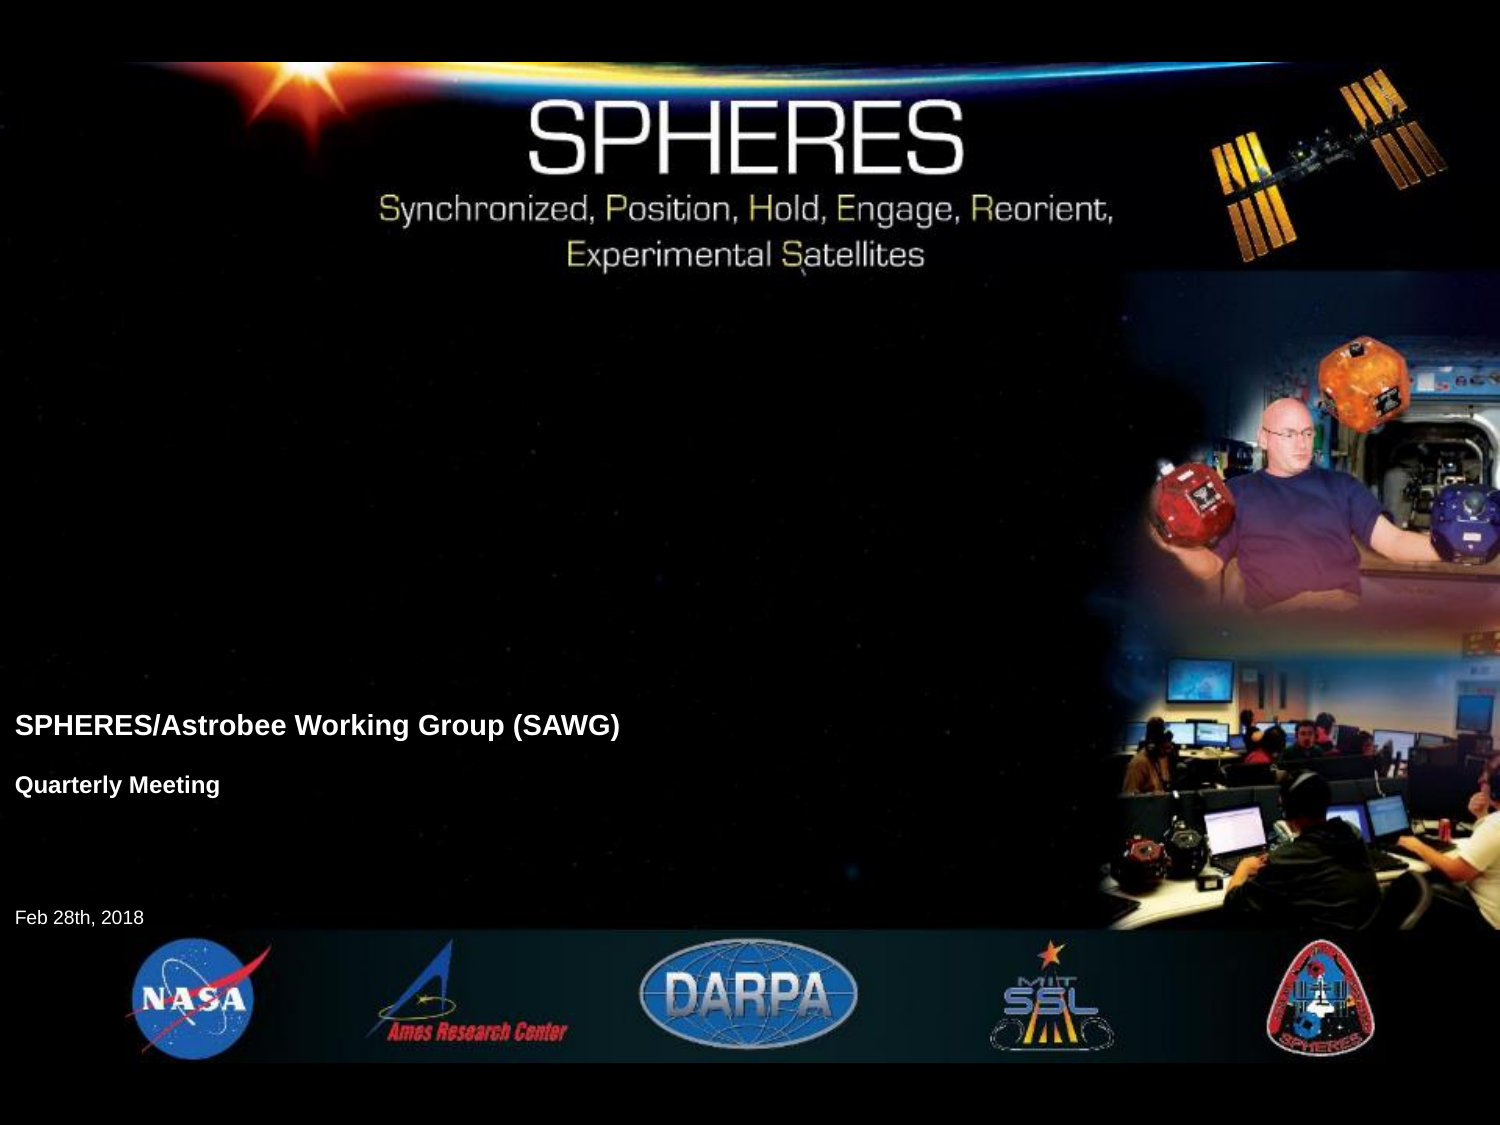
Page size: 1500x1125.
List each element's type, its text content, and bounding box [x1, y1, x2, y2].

text_box SPHERES/Astrobee Working Group (SAWG) Quarterly Meeting Feb 28th, 2018 [0, 665, 1238, 937]
picture [0, 62, 1500, 1063]
